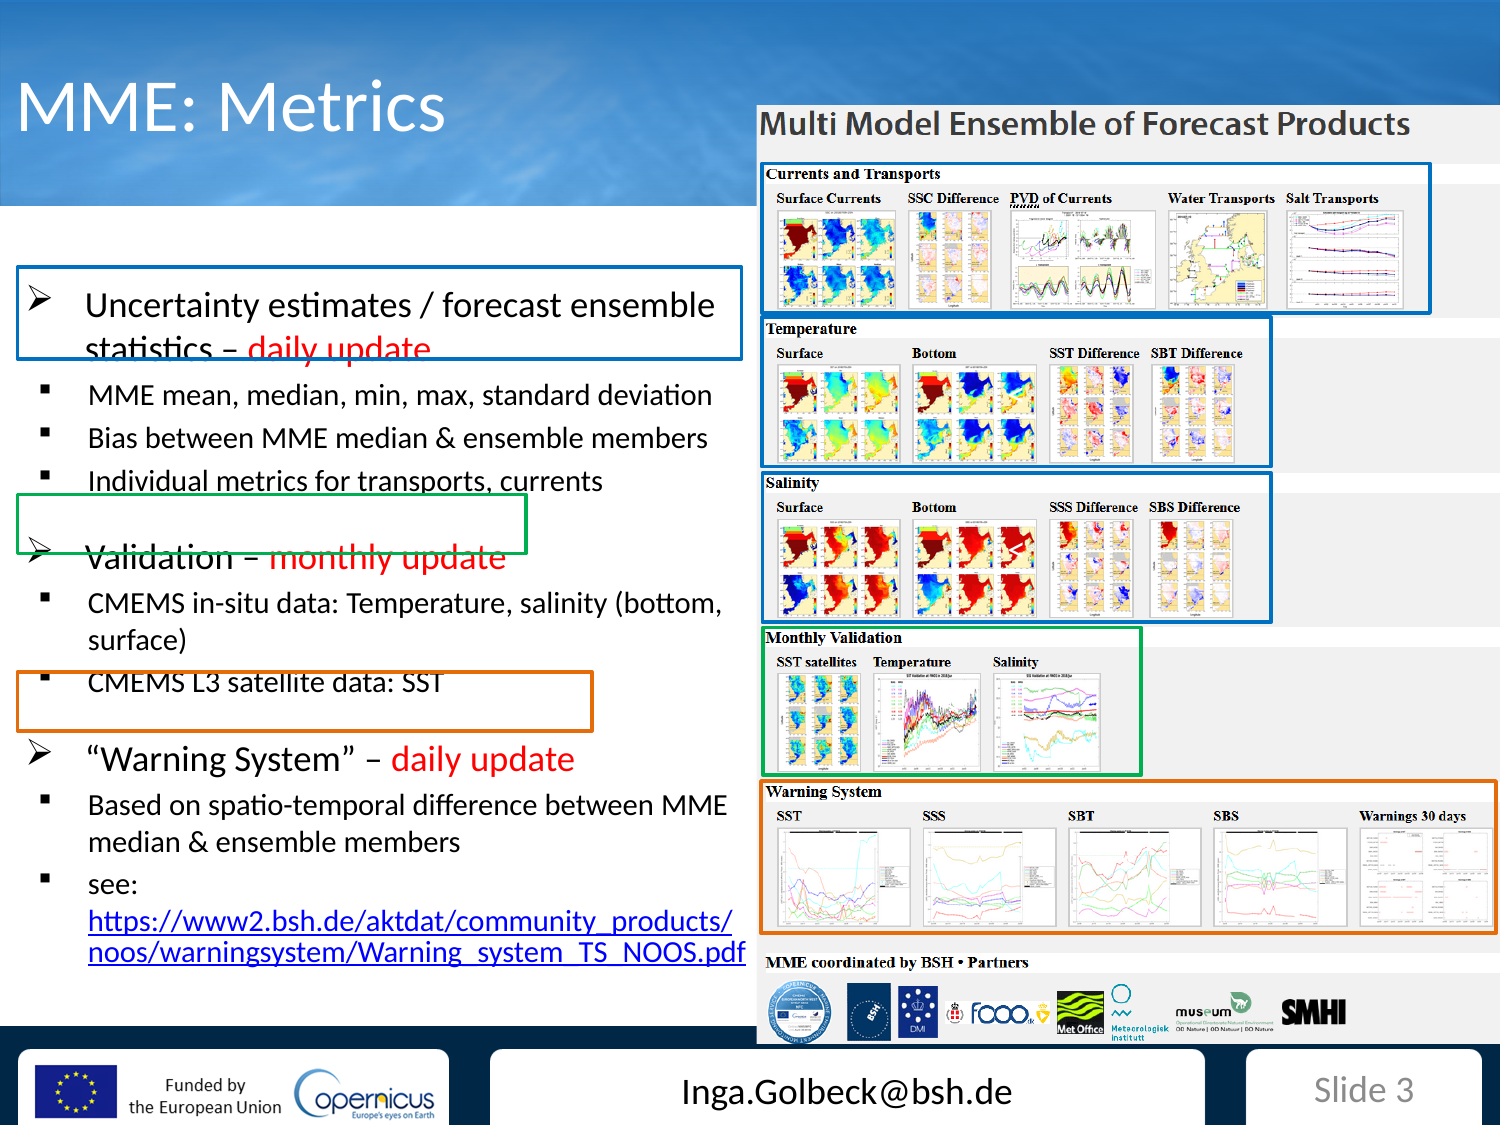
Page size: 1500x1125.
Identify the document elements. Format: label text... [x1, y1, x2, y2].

slide_number Slide 3 [1246, 1057, 1483, 1118]
text_box [16, 670, 594, 733]
title MME: Metrics [0, 7, 821, 195]
text_box [16, 492, 528, 556]
text_box [16, 265, 744, 361]
picture [0, 0, 1500, 1125]
list Uncertainty estimates / forecast ensemble statistics – daily update MME mean, median, min, max, standard deviation Bias between MME median & ensemble members Individual metrics for transports, currents Validation – monthly update CMEMS in-situ data: Temperature, salinity (bottom, surface) CMEMS L3 satellite data: SST “Warning System” – daily update Based on spatio-temporal difference between MME median & ensemble members see: https://www2.bsh.de/aktdat/community_products/noos/warningsystem/Warning_system_TS_NOOS.pdf [10, 273, 751, 947]
